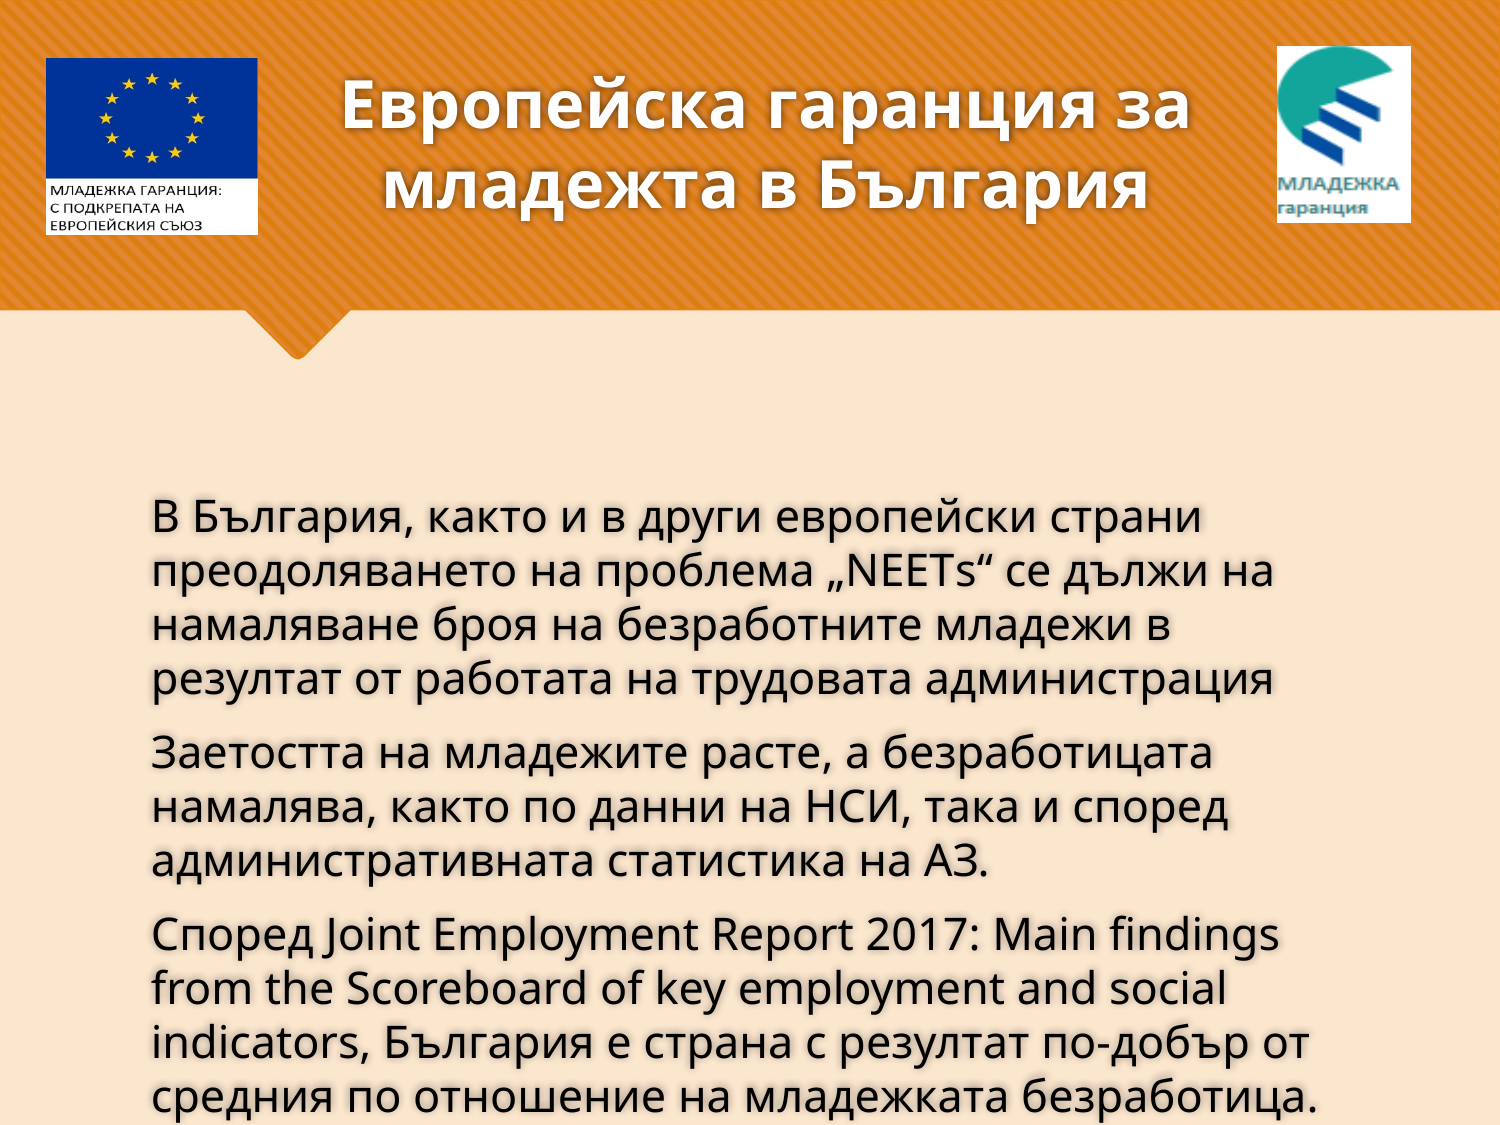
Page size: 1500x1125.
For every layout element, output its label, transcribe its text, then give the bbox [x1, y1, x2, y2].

picture [1277, 46, 1411, 223]
list В България, както и в други европейски страни преодоляването на проблема „NEETs“ се дължи на намаляване броя на безработните младежи в резултат от работата на трудовата администрация Заетостта на младежите расте, а безработицата намалява, както по данни на НСИ, така и според административната статистика на АЗ. Според Joint Employment Report 2017: Main findings from the Scoreboard of key employment and social indicators, България е страна с резултат по-добър от средния по отношение на младежката безработица. [135, 479, 1370, 1125]
title Европейска гаранция за младежта в България [320, 101, 1231, 230]
picture [46, 58, 258, 235]
